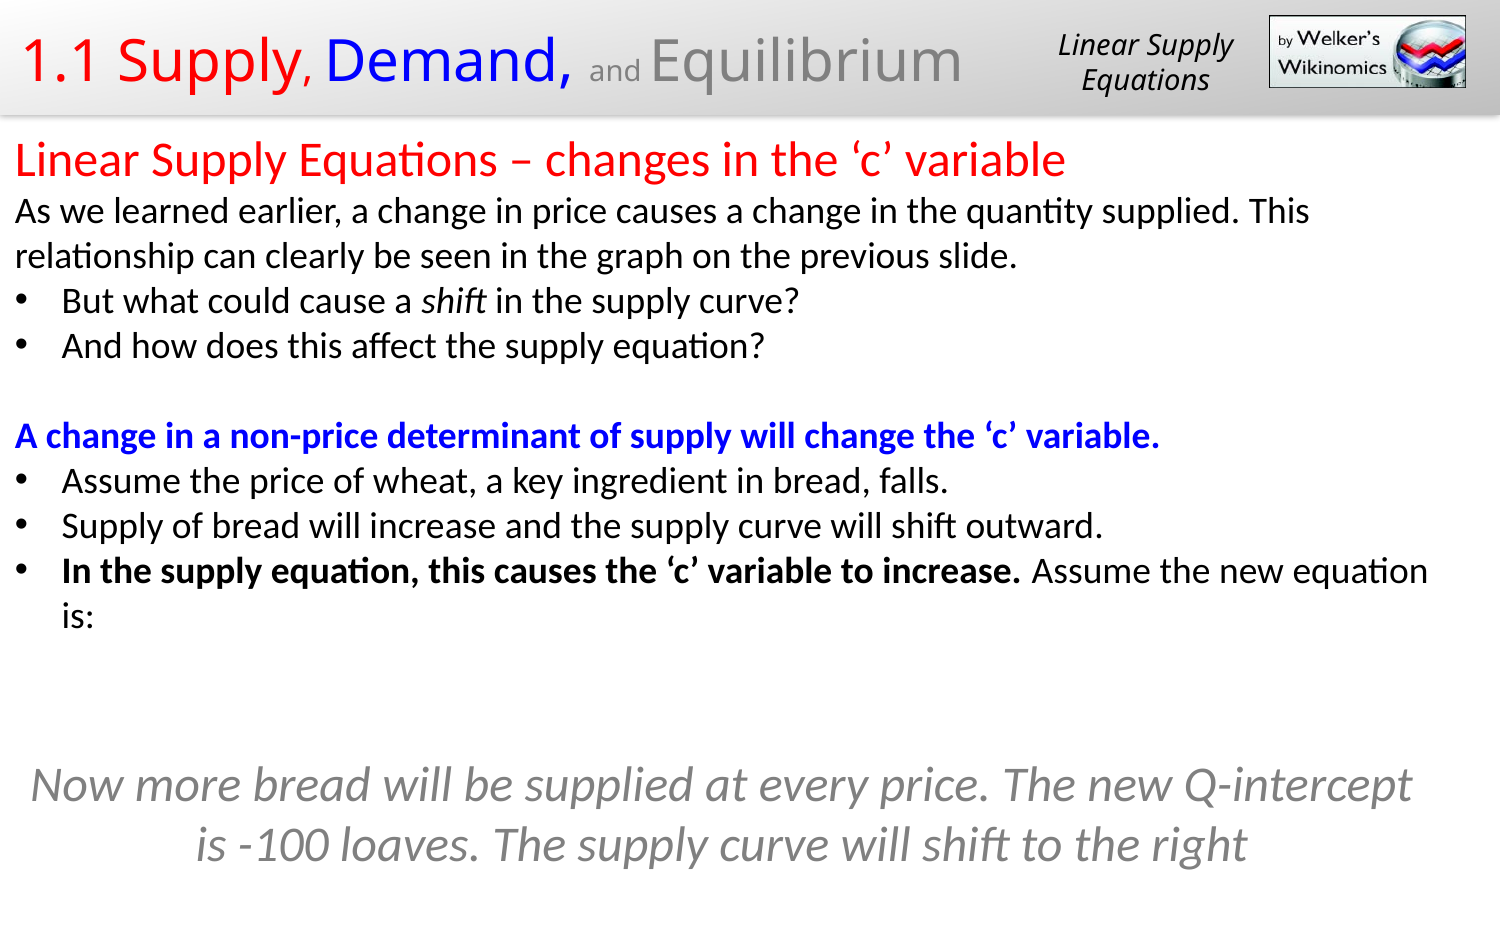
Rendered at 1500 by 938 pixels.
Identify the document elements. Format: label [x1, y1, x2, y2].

text_box [0, 0, 1500, 115]
